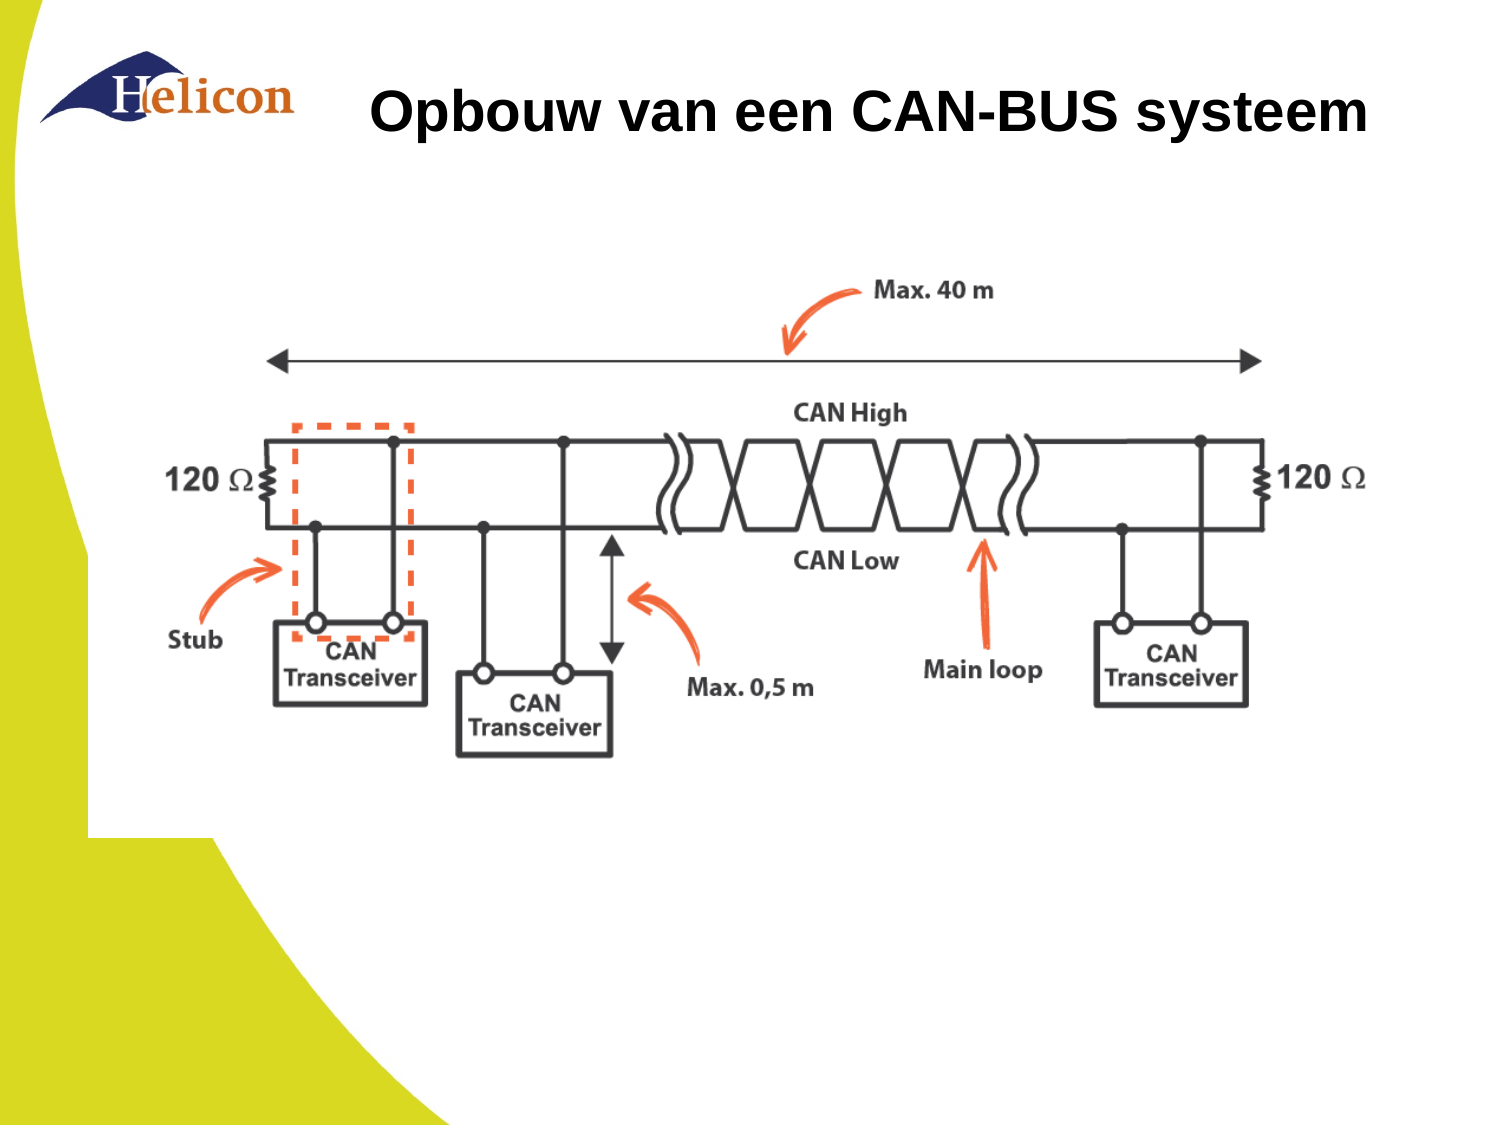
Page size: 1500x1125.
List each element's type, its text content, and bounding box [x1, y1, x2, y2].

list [88, 256, 1426, 838]
picture [0, 0, 1500, 1125]
title Opbouw van een CAN-BUS systeem [324, 54, 1415, 161]
